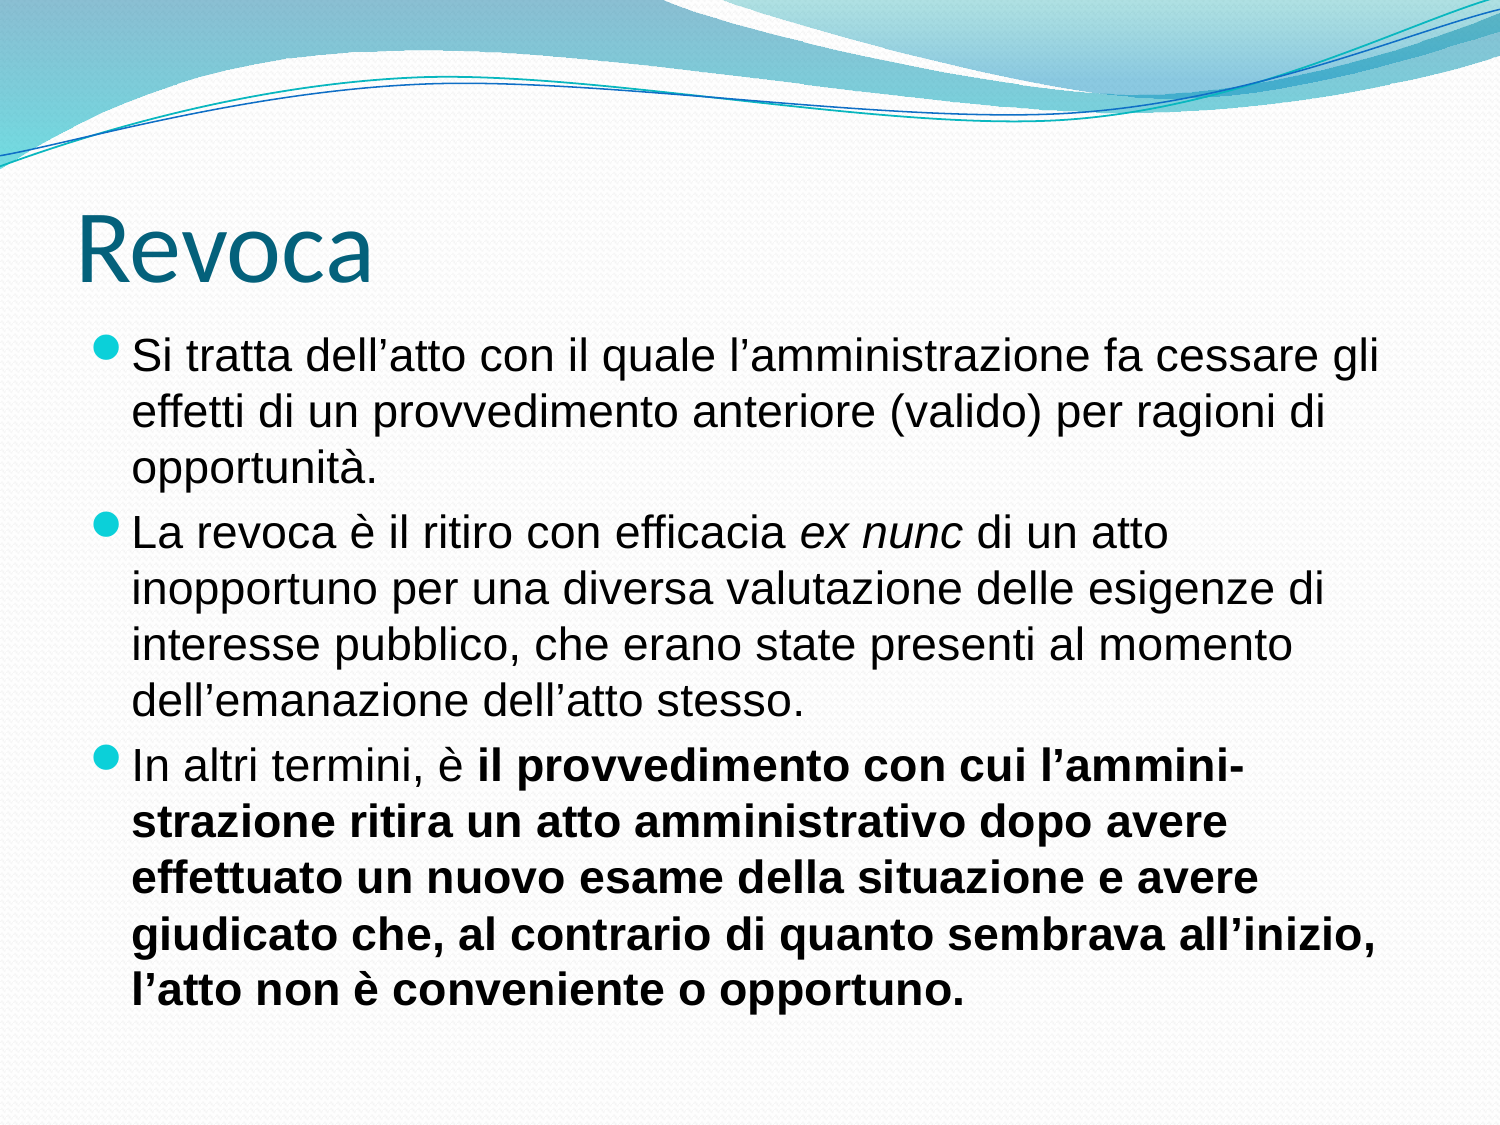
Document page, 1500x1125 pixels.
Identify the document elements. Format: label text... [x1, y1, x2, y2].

title Revoca [75, 115, 1425, 303]
list Si tratta dell’atto con il quale l’amministrazione fa cessare gli effetti di un provvedimento anteriore (valido) per ragioni di opportunità. La revoca è il ritiro con efficacia ex nunc di un atto inopportuno per una diversa valutazione delle esigenze di interesse pubblico, che erano state presenti al momento dell’emanazione dell’atto stesso. In altri termini, è il provvedimento con cui l’ammini-strazione ritira un atto amministrativo dopo avere effettuato un nuovo esame della situazione e avere giudicato che, al contrario di quanto sembrava all’inizio, l’atto non è conveniente o opportuno. [75, 317, 1425, 1038]
